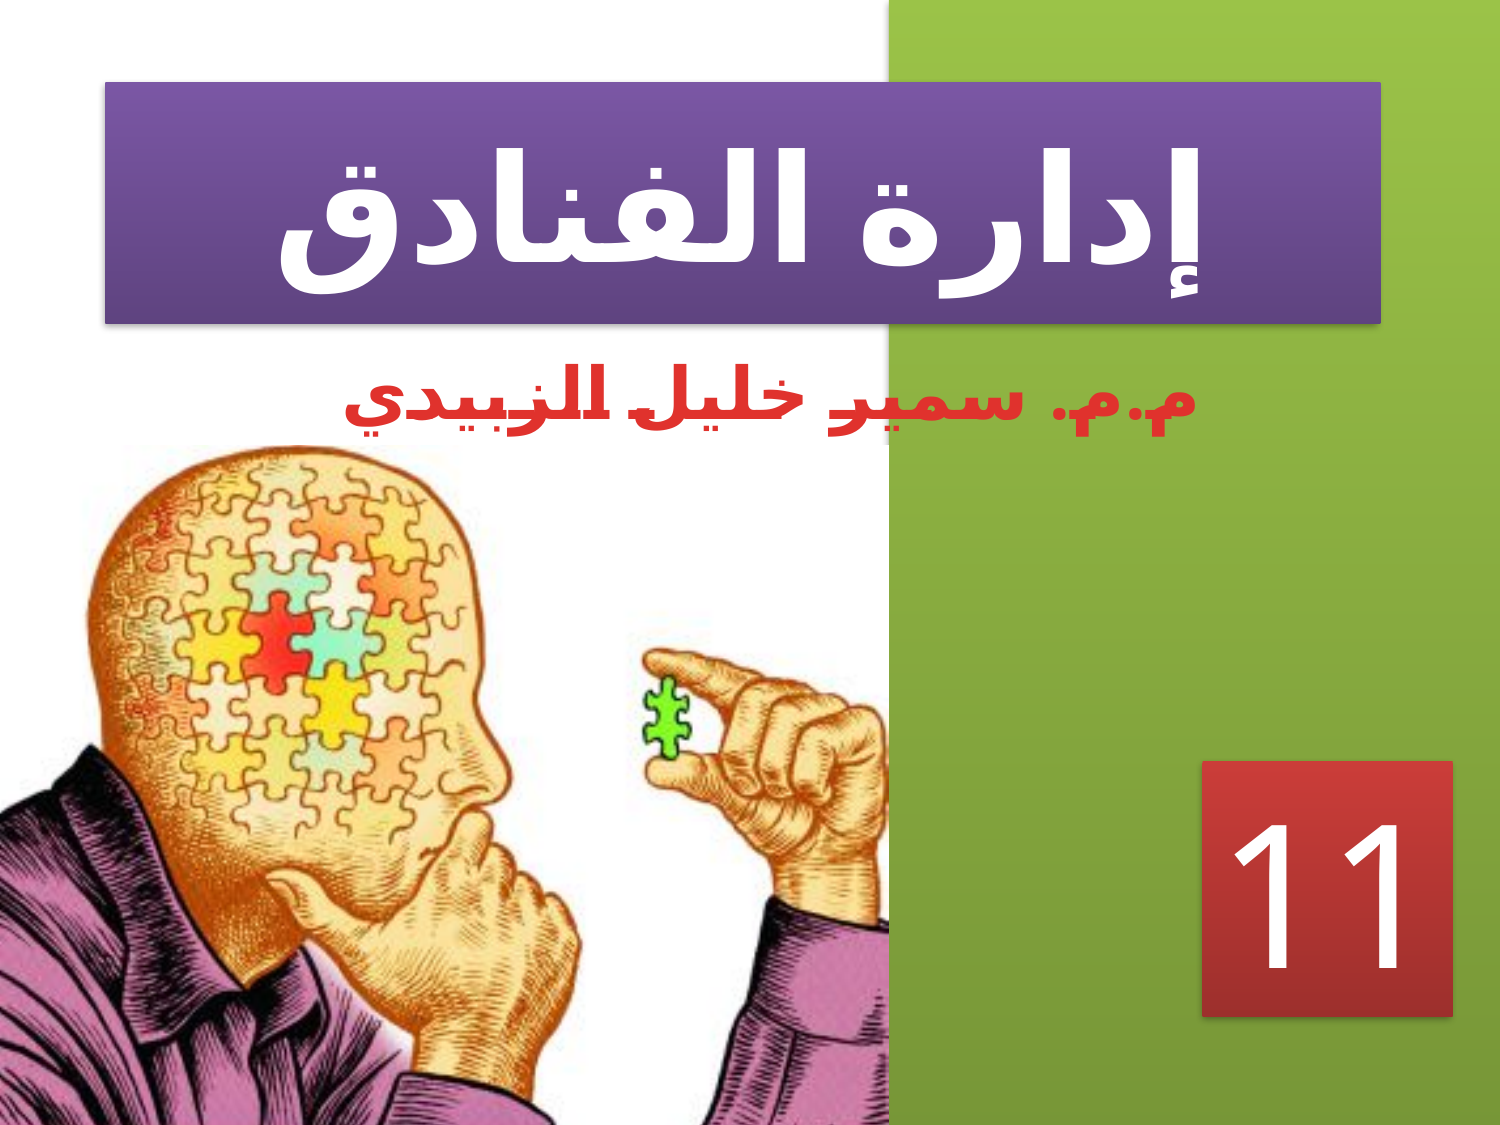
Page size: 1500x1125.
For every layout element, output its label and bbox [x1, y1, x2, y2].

text_box [0, 81, 1450, 1125]
text_box [888, 0, 1500, 1125]
